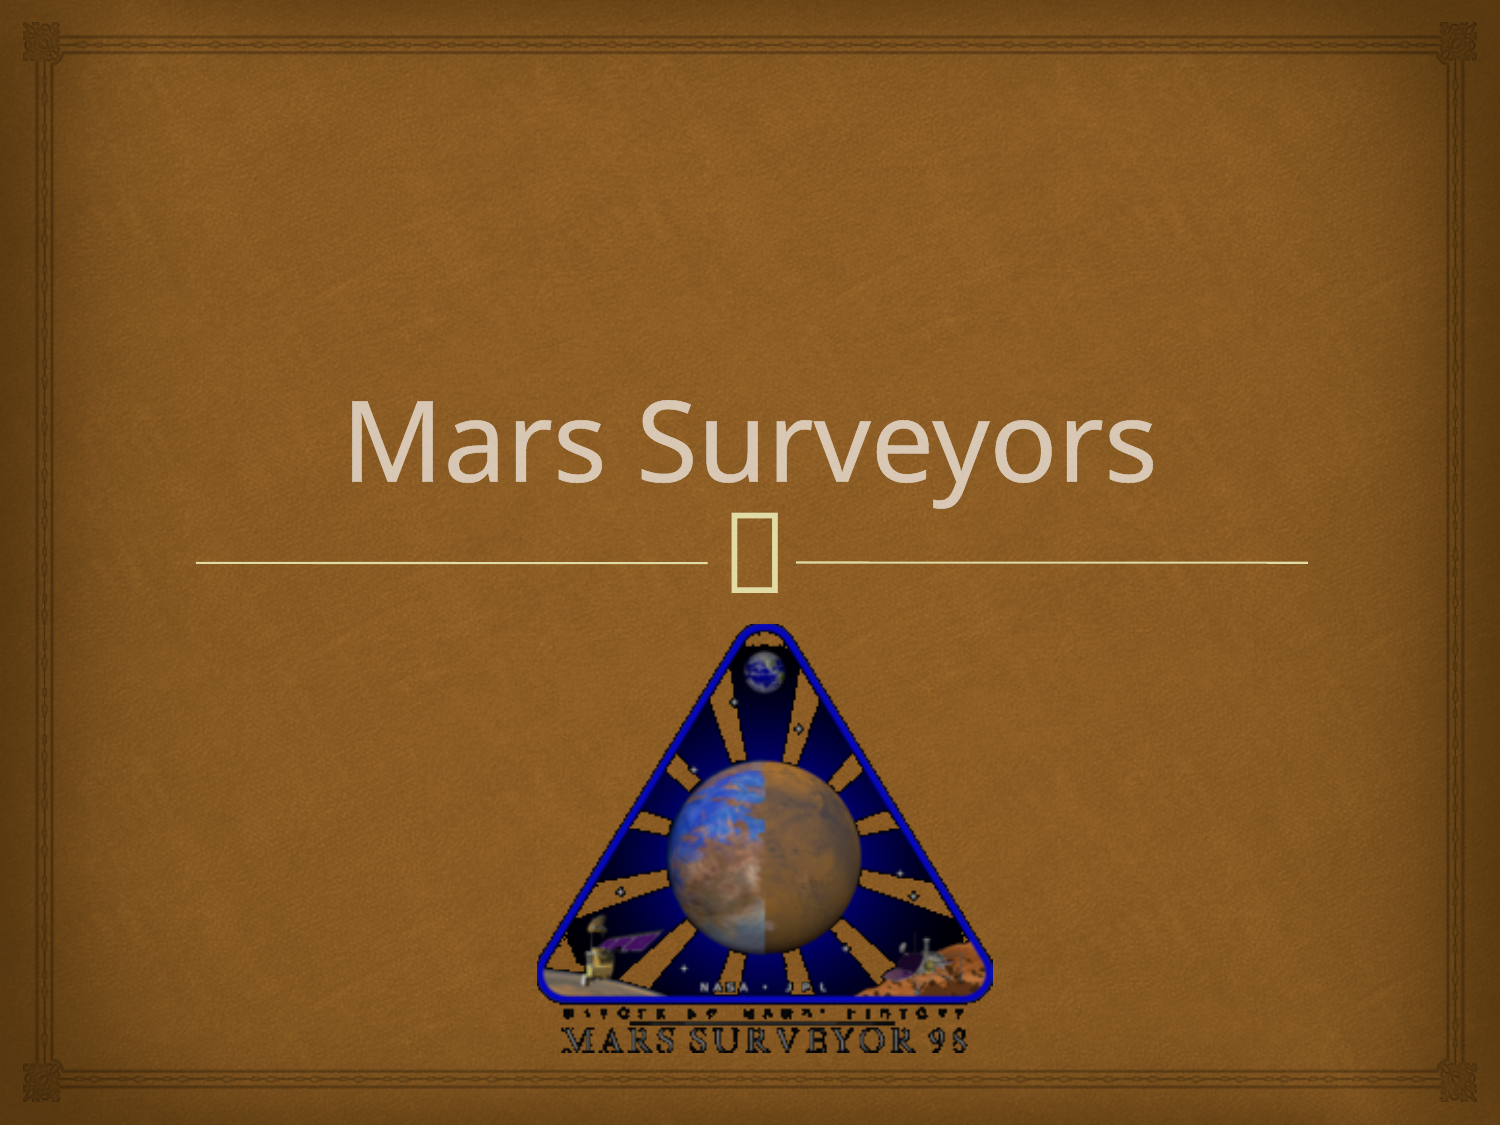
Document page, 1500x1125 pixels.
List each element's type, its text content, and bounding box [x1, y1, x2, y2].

title Mars Surveyors [194, 227, 1306, 512]
picture [0, 0, 1500, 1125]
